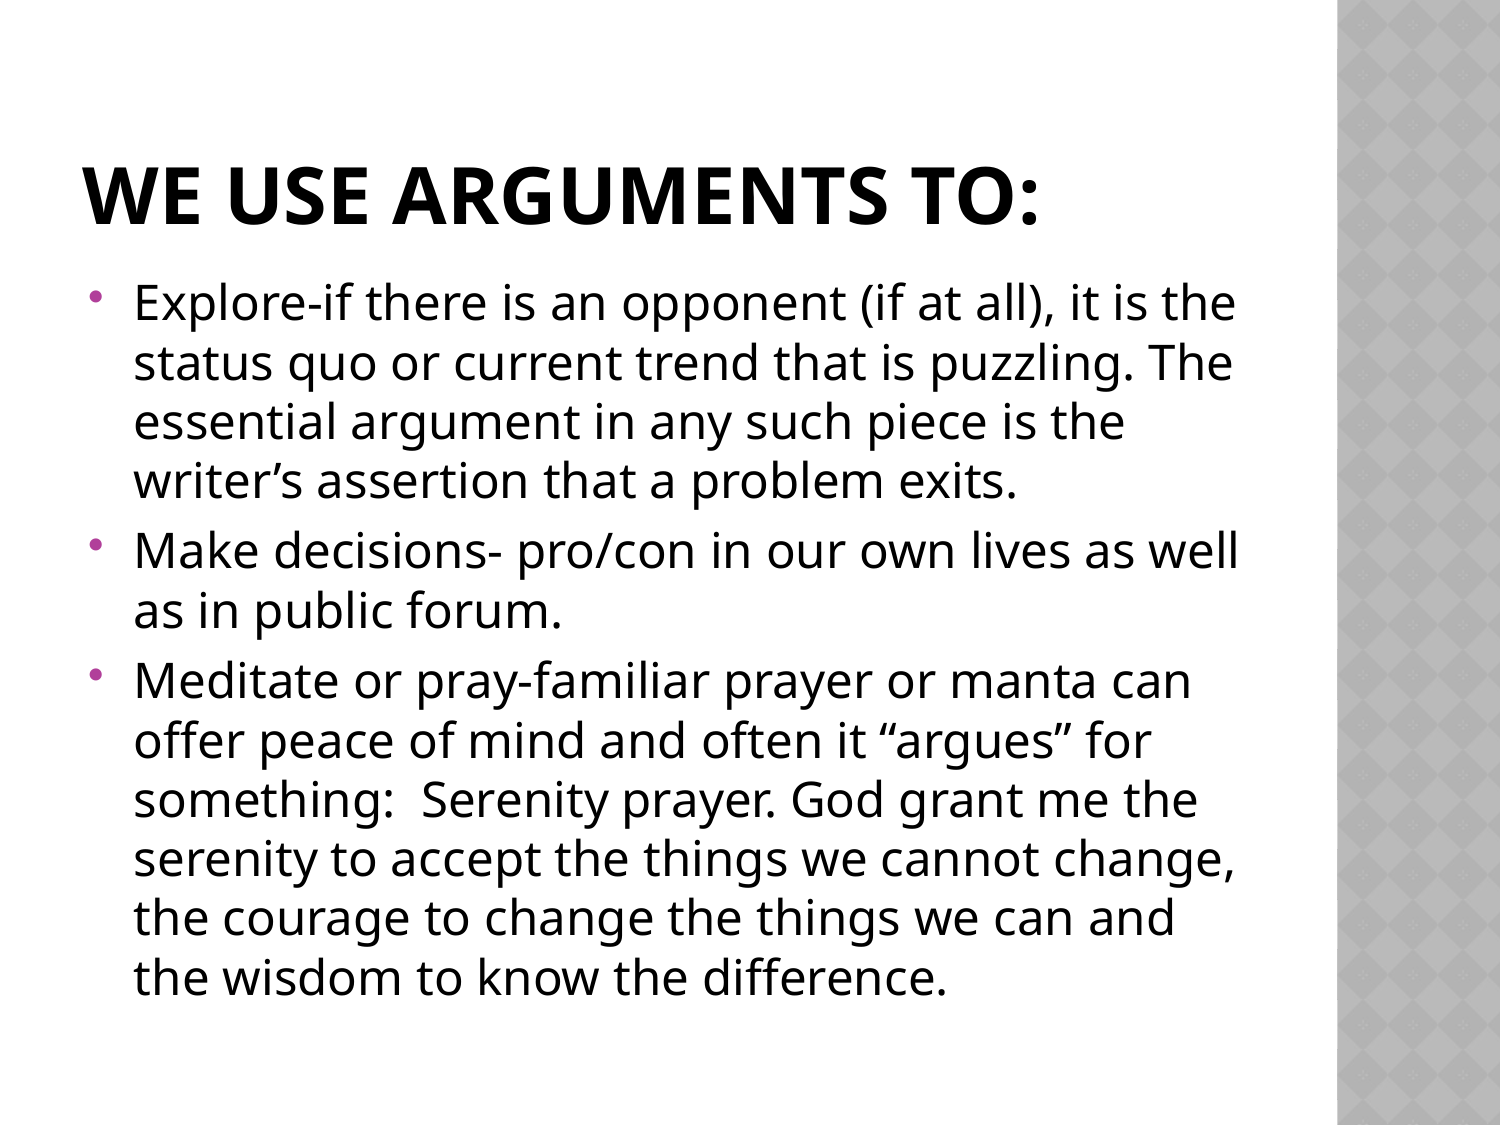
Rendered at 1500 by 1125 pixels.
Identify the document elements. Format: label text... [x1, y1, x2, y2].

title We use arguments to: [75, 52, 1263, 240]
list Explore-if there is an opponent (if at all), it is the status quo or current trend that is puzzling. The essential argument in any such piece is the writer’s assertion that a problem exits. Make decisions- pro/con in our own lives as well as in public forum. Meditate or pray-familiar prayer or manta can offer peace of mind and often it “argues” for something: Serenity prayer. God grant me the serenity to accept the things we cannot change, the courage to change the things we can and the wisdom to know the difference. [75, 264, 1263, 1059]
